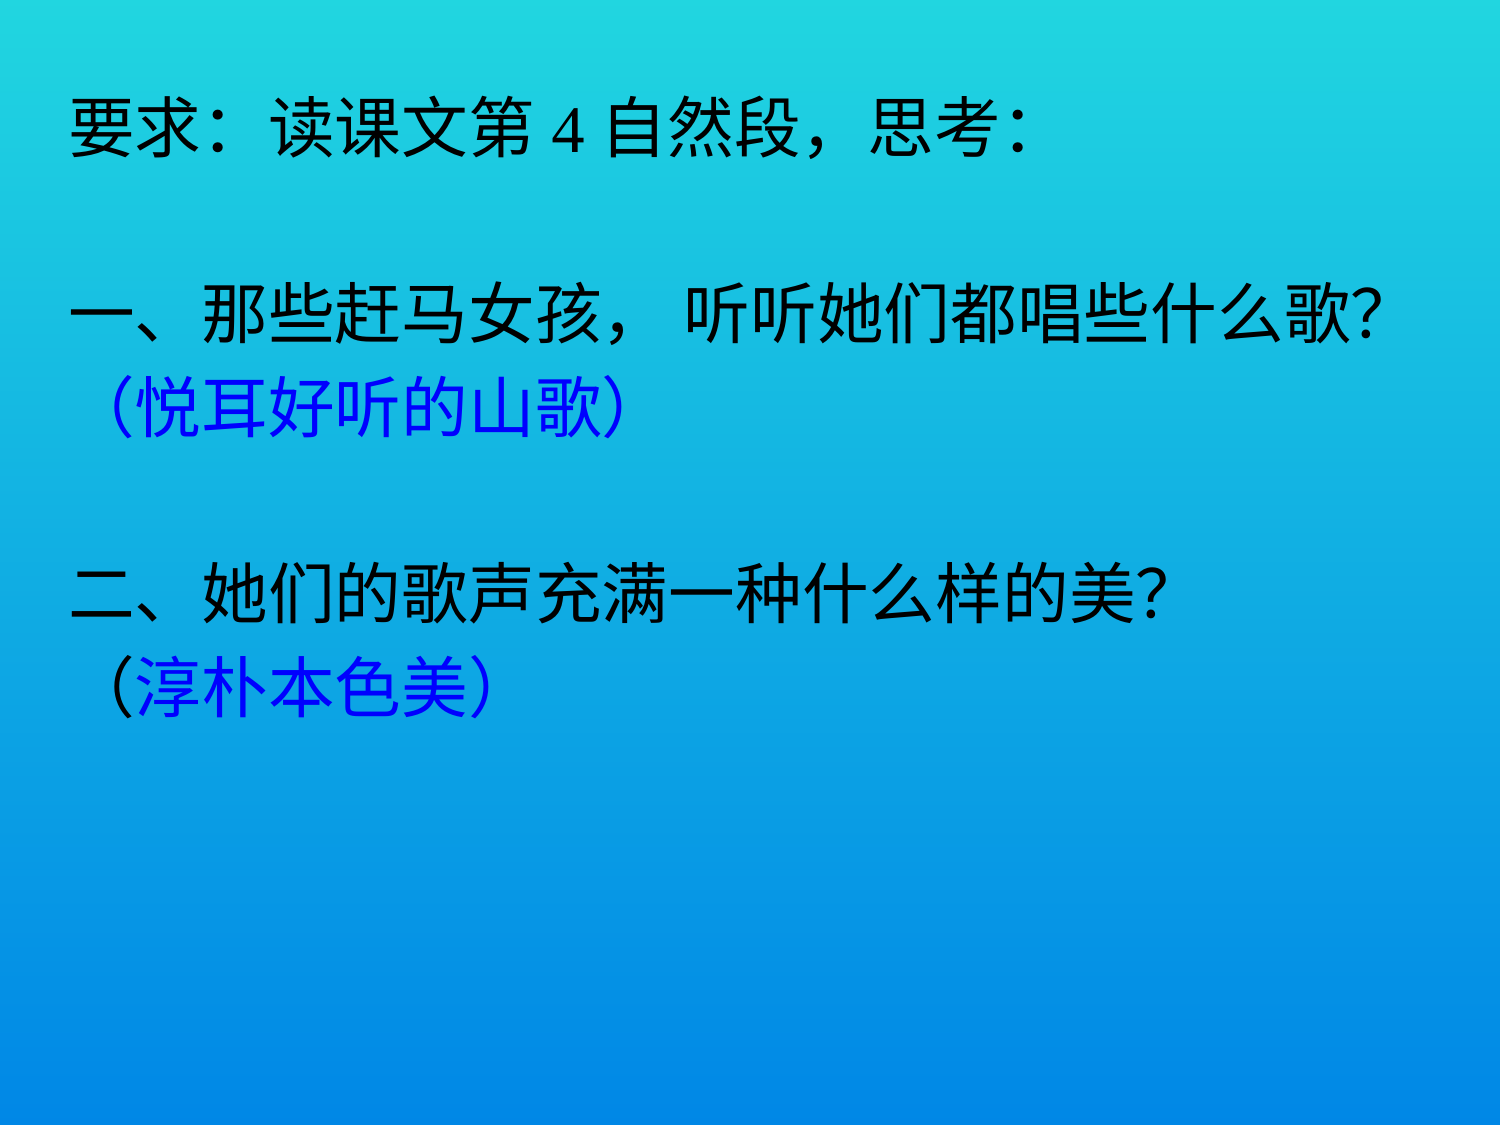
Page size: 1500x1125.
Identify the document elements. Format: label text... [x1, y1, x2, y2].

list 要求：读课文第4自然段，思考： 一、那些赶马女孩， 听听她们都唱些什么歌？ （悦耳好听的山歌） 二、她们的歌声充满一种什么样的美？ （淳朴本色美） [53, 78, 1459, 1024]
